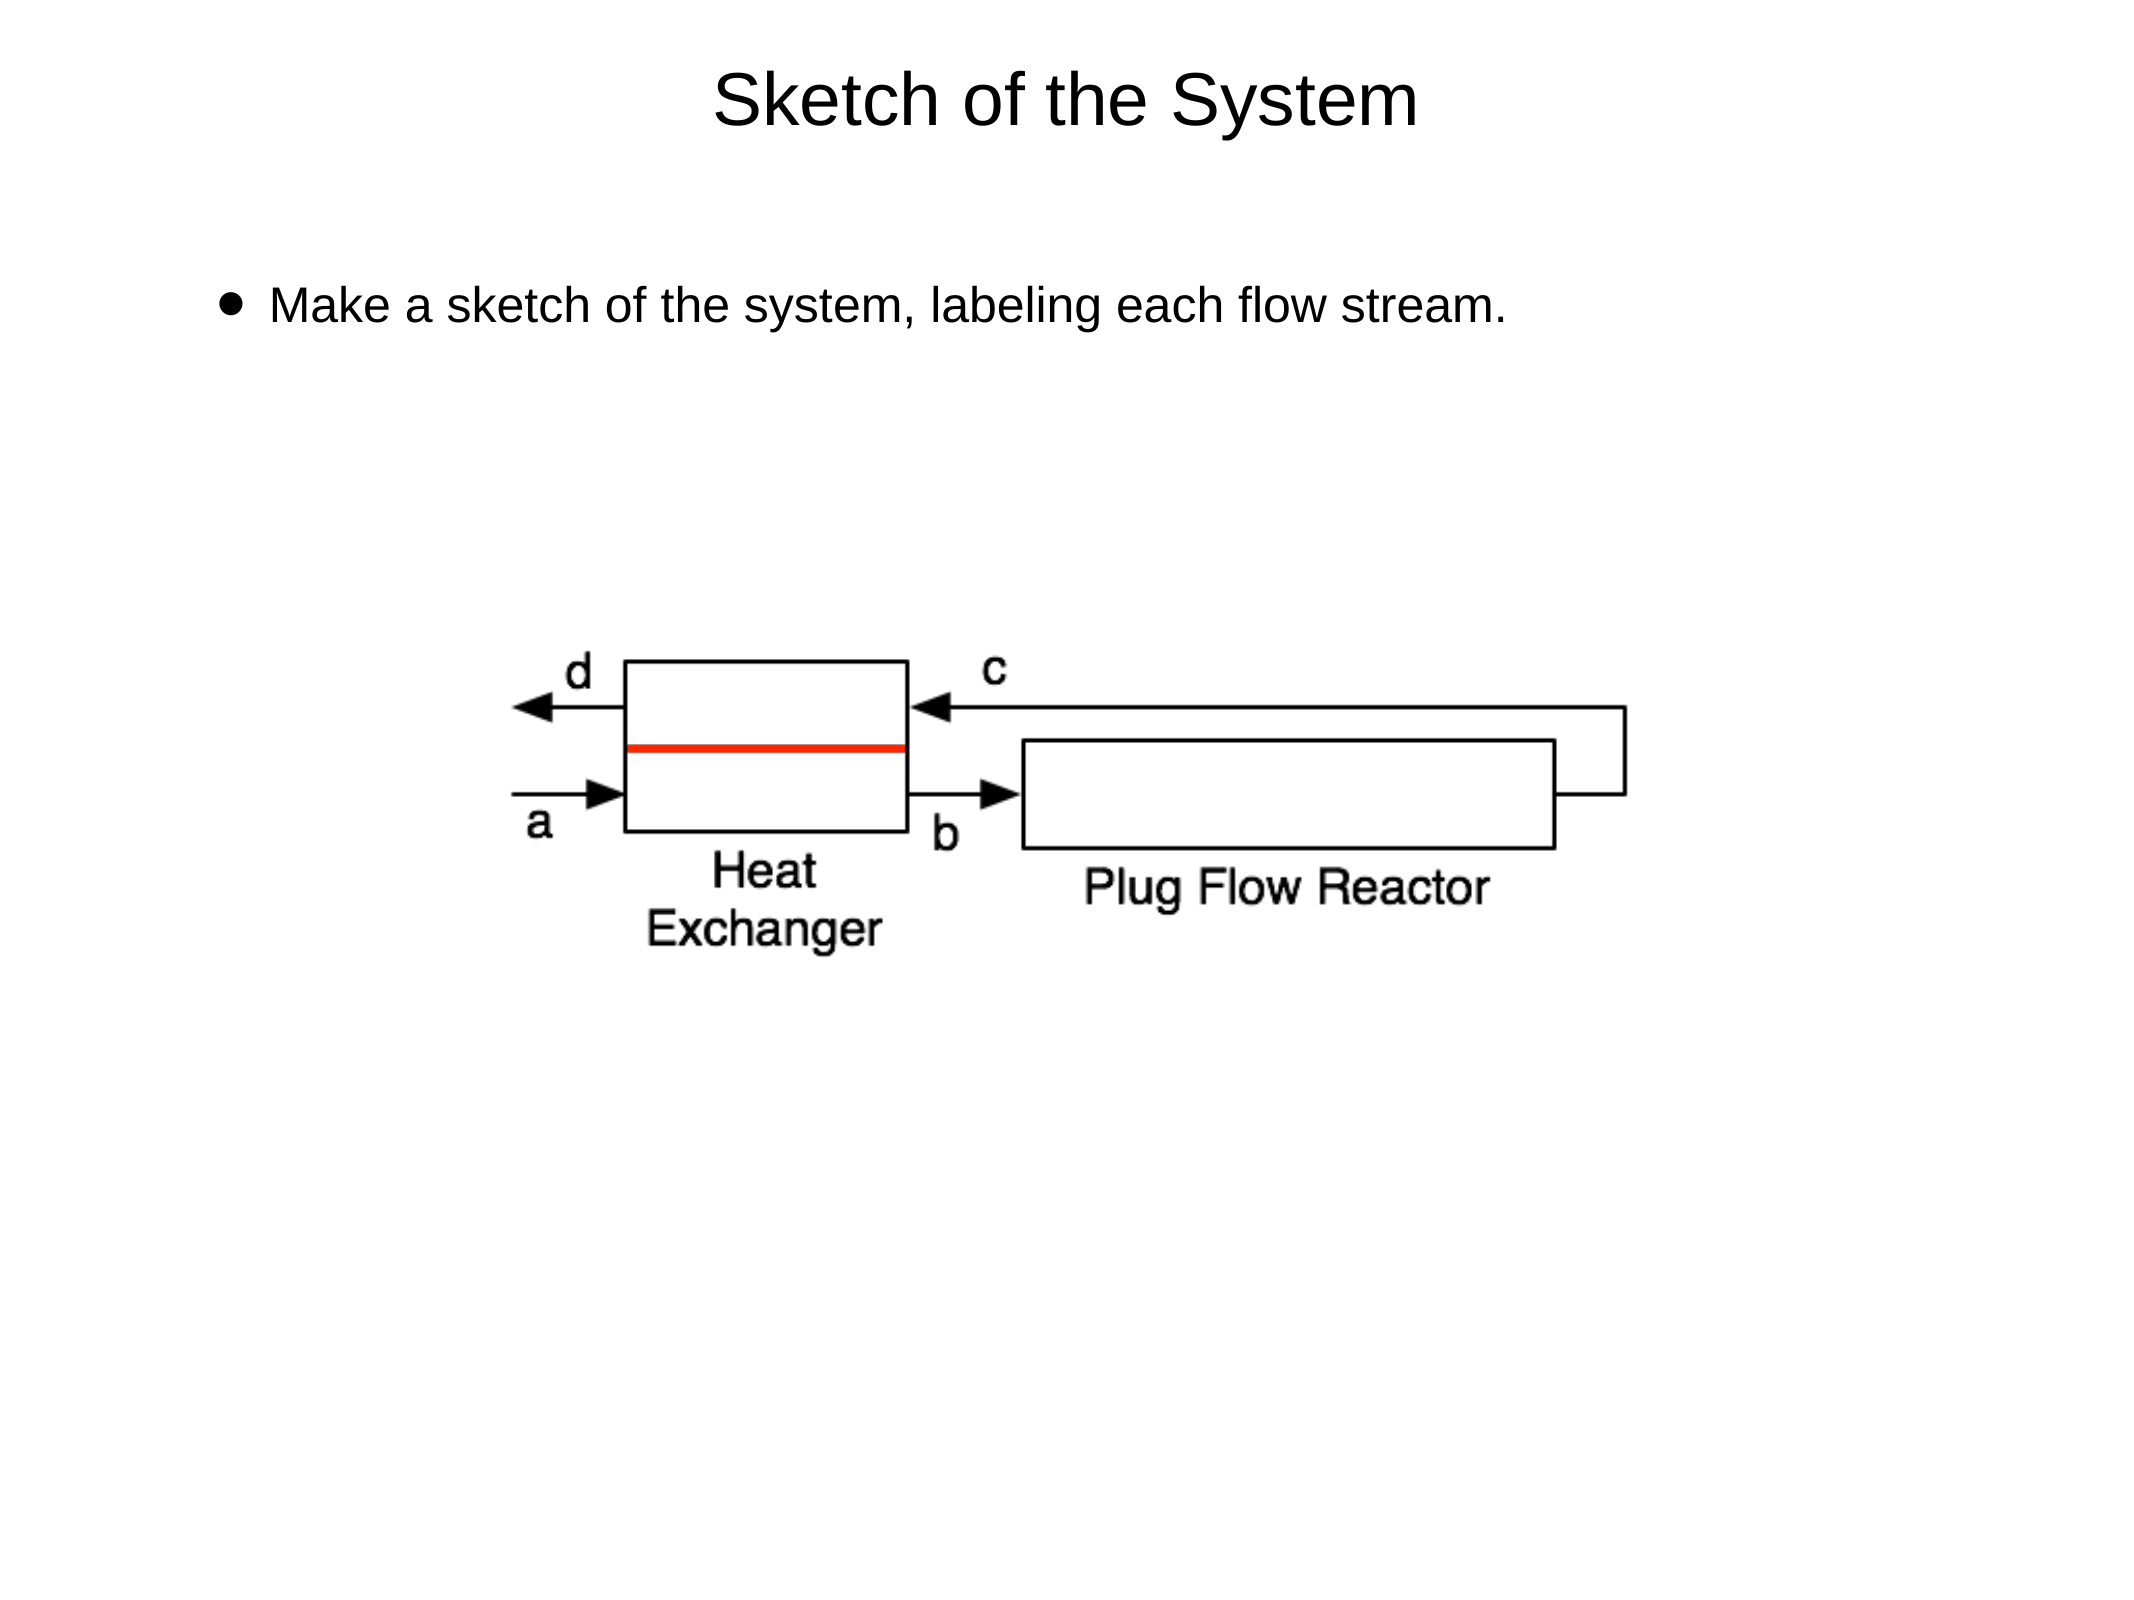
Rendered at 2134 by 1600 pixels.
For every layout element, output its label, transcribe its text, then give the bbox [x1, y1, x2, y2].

picture [462, 601, 1669, 996]
list Make a sketch of the system, labeling each flow stream. [208, 264, 1925, 1463]
title Sketch of the System [208, 41, 1925, 250]
